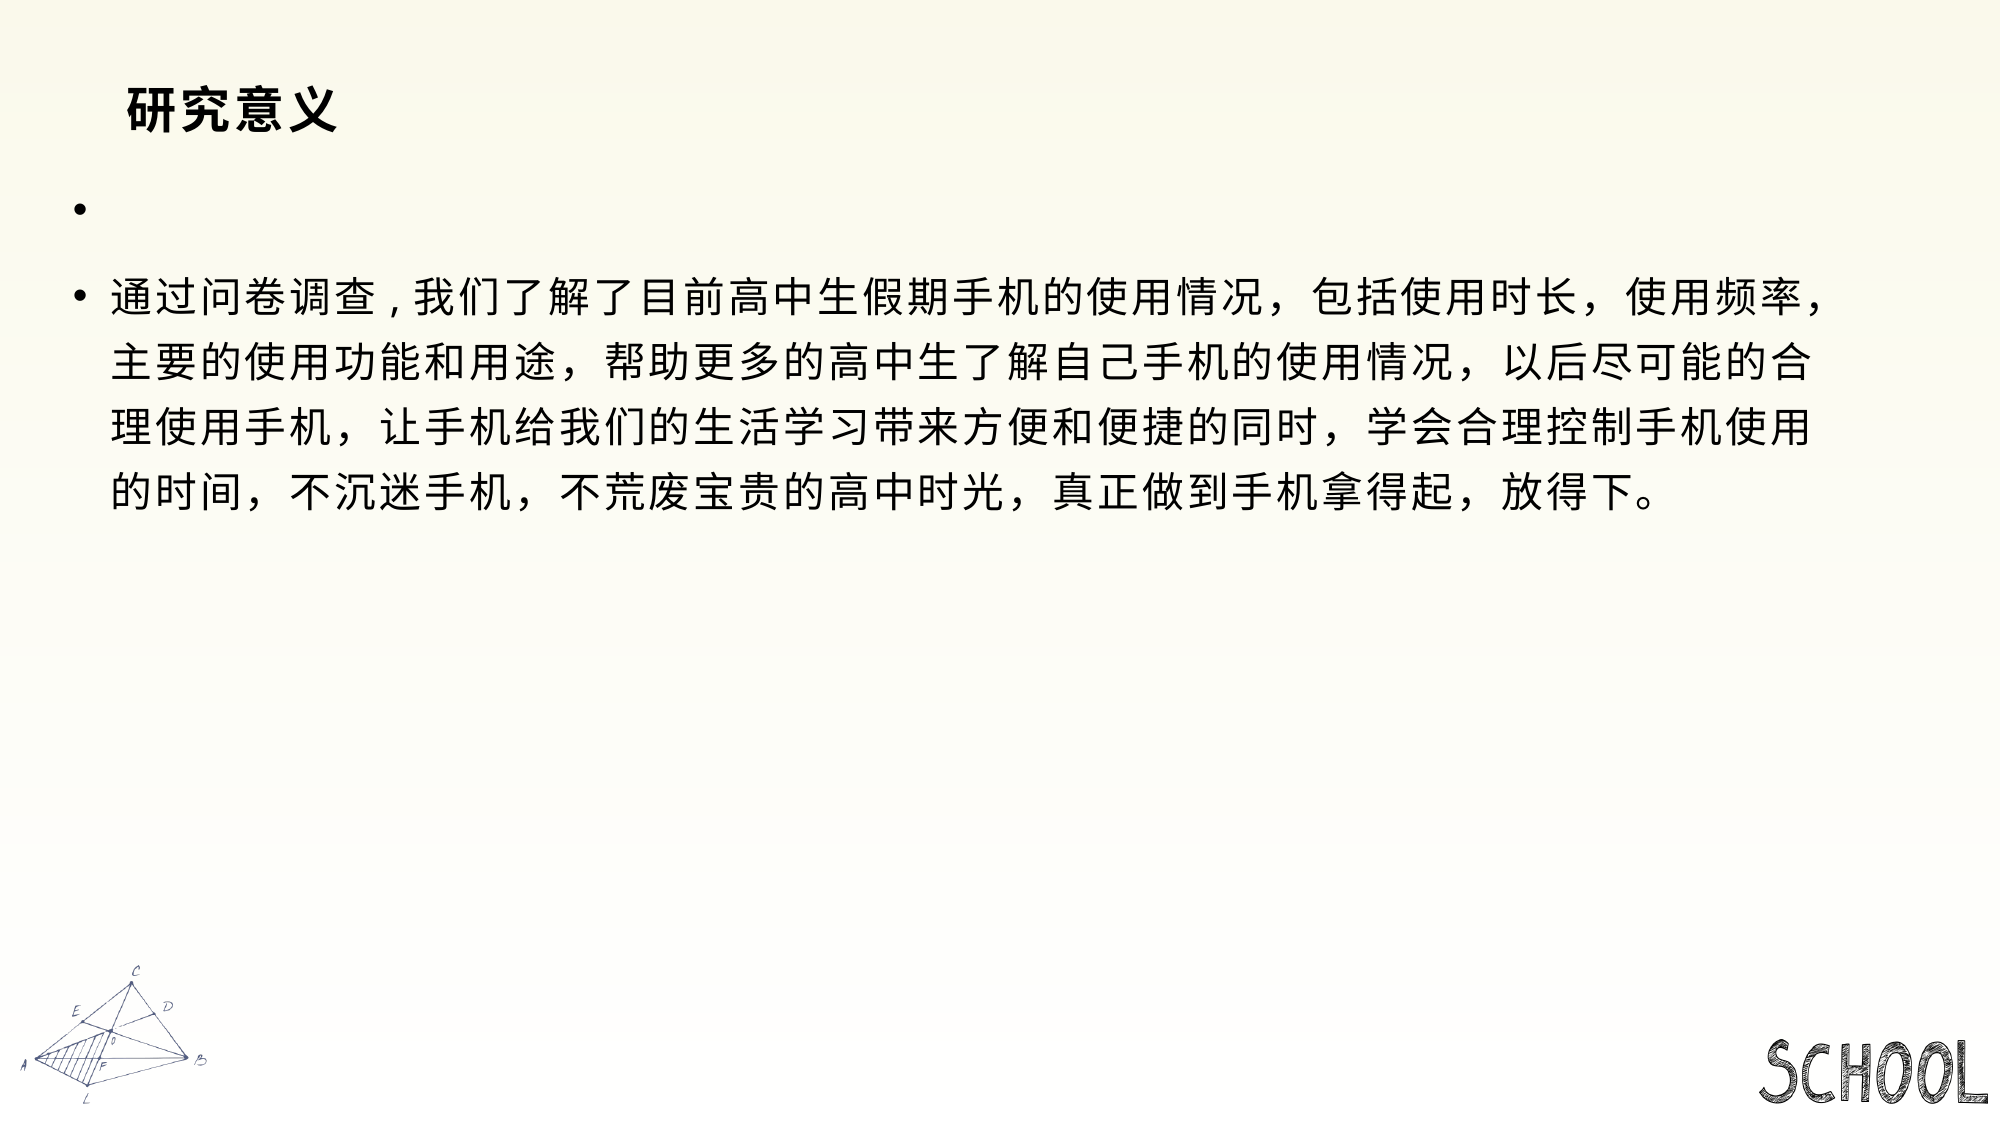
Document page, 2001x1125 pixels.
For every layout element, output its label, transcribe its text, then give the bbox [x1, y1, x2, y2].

title 研究意义 [109, 72, 1891, 146]
picture [20, 965, 207, 1104]
picture [1759, 1039, 1988, 1104]
list 通过问卷调查,我们了解了目前高中生假期手机的使用情况，包括使用时长，使用频率，主要的使用功能和用途，帮助更多的高中生了解自己手机的使用情况，以后尽可能的合理使用手机，让手机给我们的生活学习带来方便和便捷的同时，学会合理控制手机使用的时间，不沉迷手机，不荒废宝贵的高中时光，真正做到手机拿得起，放得下。 [56, 169, 1837, 1054]
